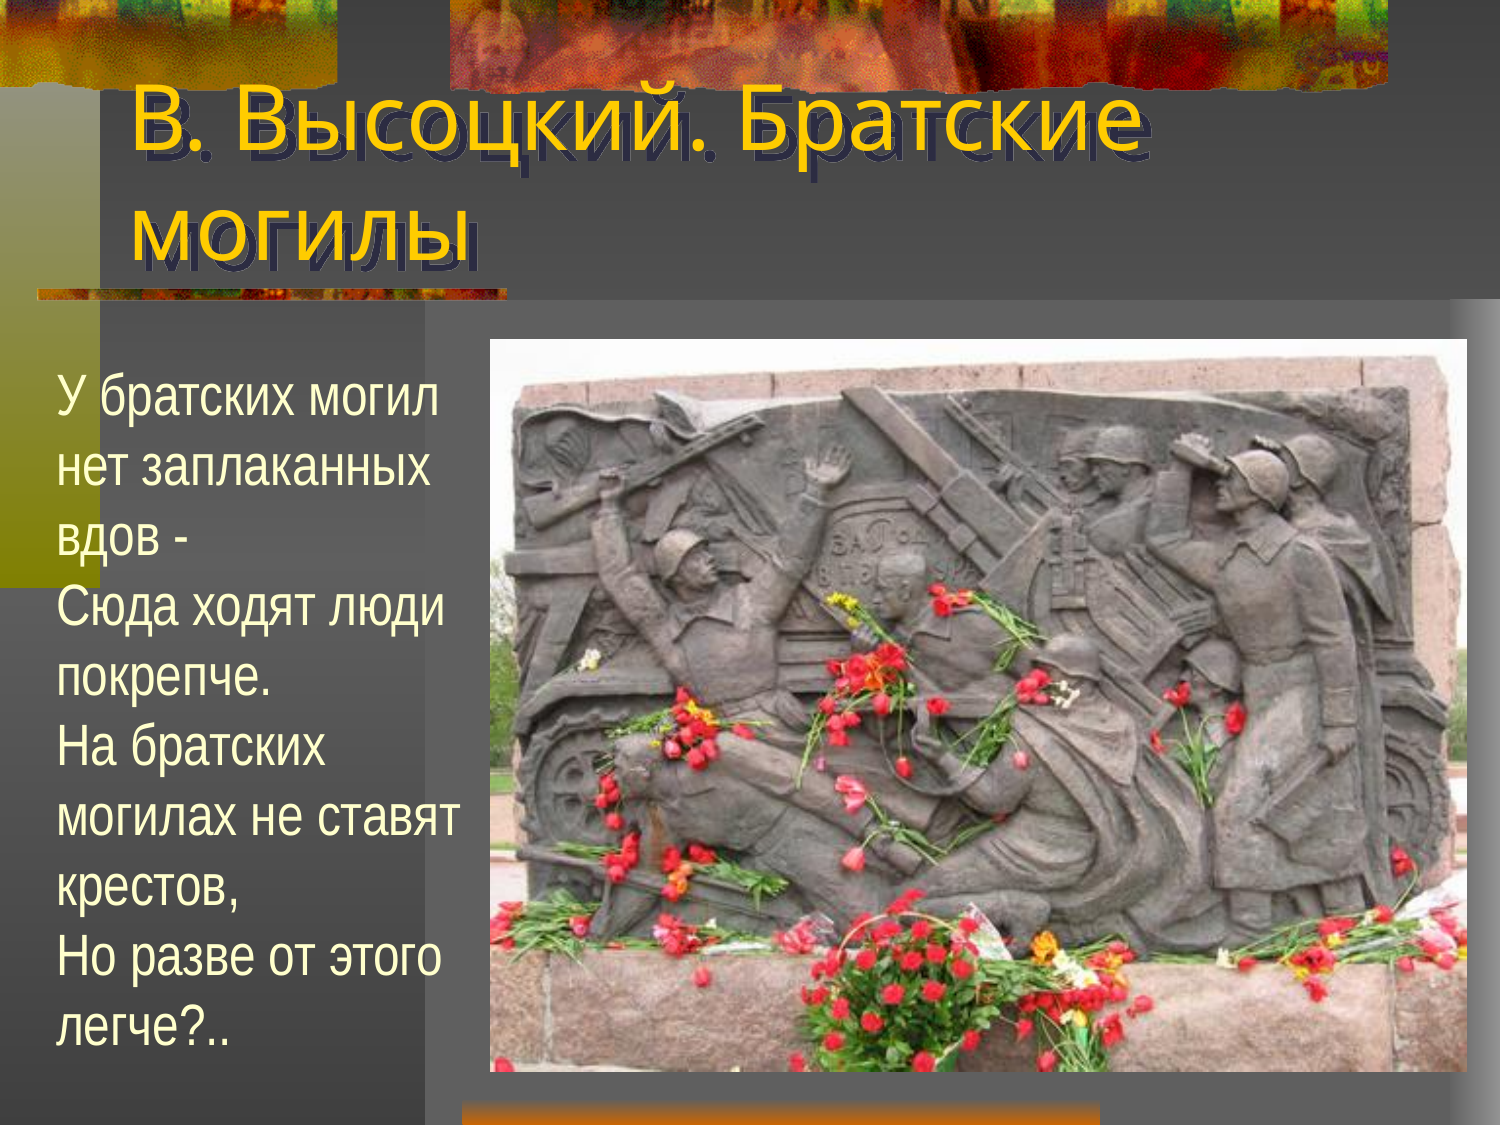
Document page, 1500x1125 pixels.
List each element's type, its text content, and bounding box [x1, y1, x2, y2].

picture [37, 287, 507, 304]
picture [0, 0, 338, 94]
picture [489, 339, 1467, 1073]
title В. Высоцкий. Братские могилы [112, 75, 1388, 263]
picture [450, 0, 1388, 75]
text_box У братских могил нет заплаканных вдов - Сюда ходят люди покрепче. На братских могилах не ставят крестов, Но разве от этого легче?.. [41, 349, 484, 1065]
